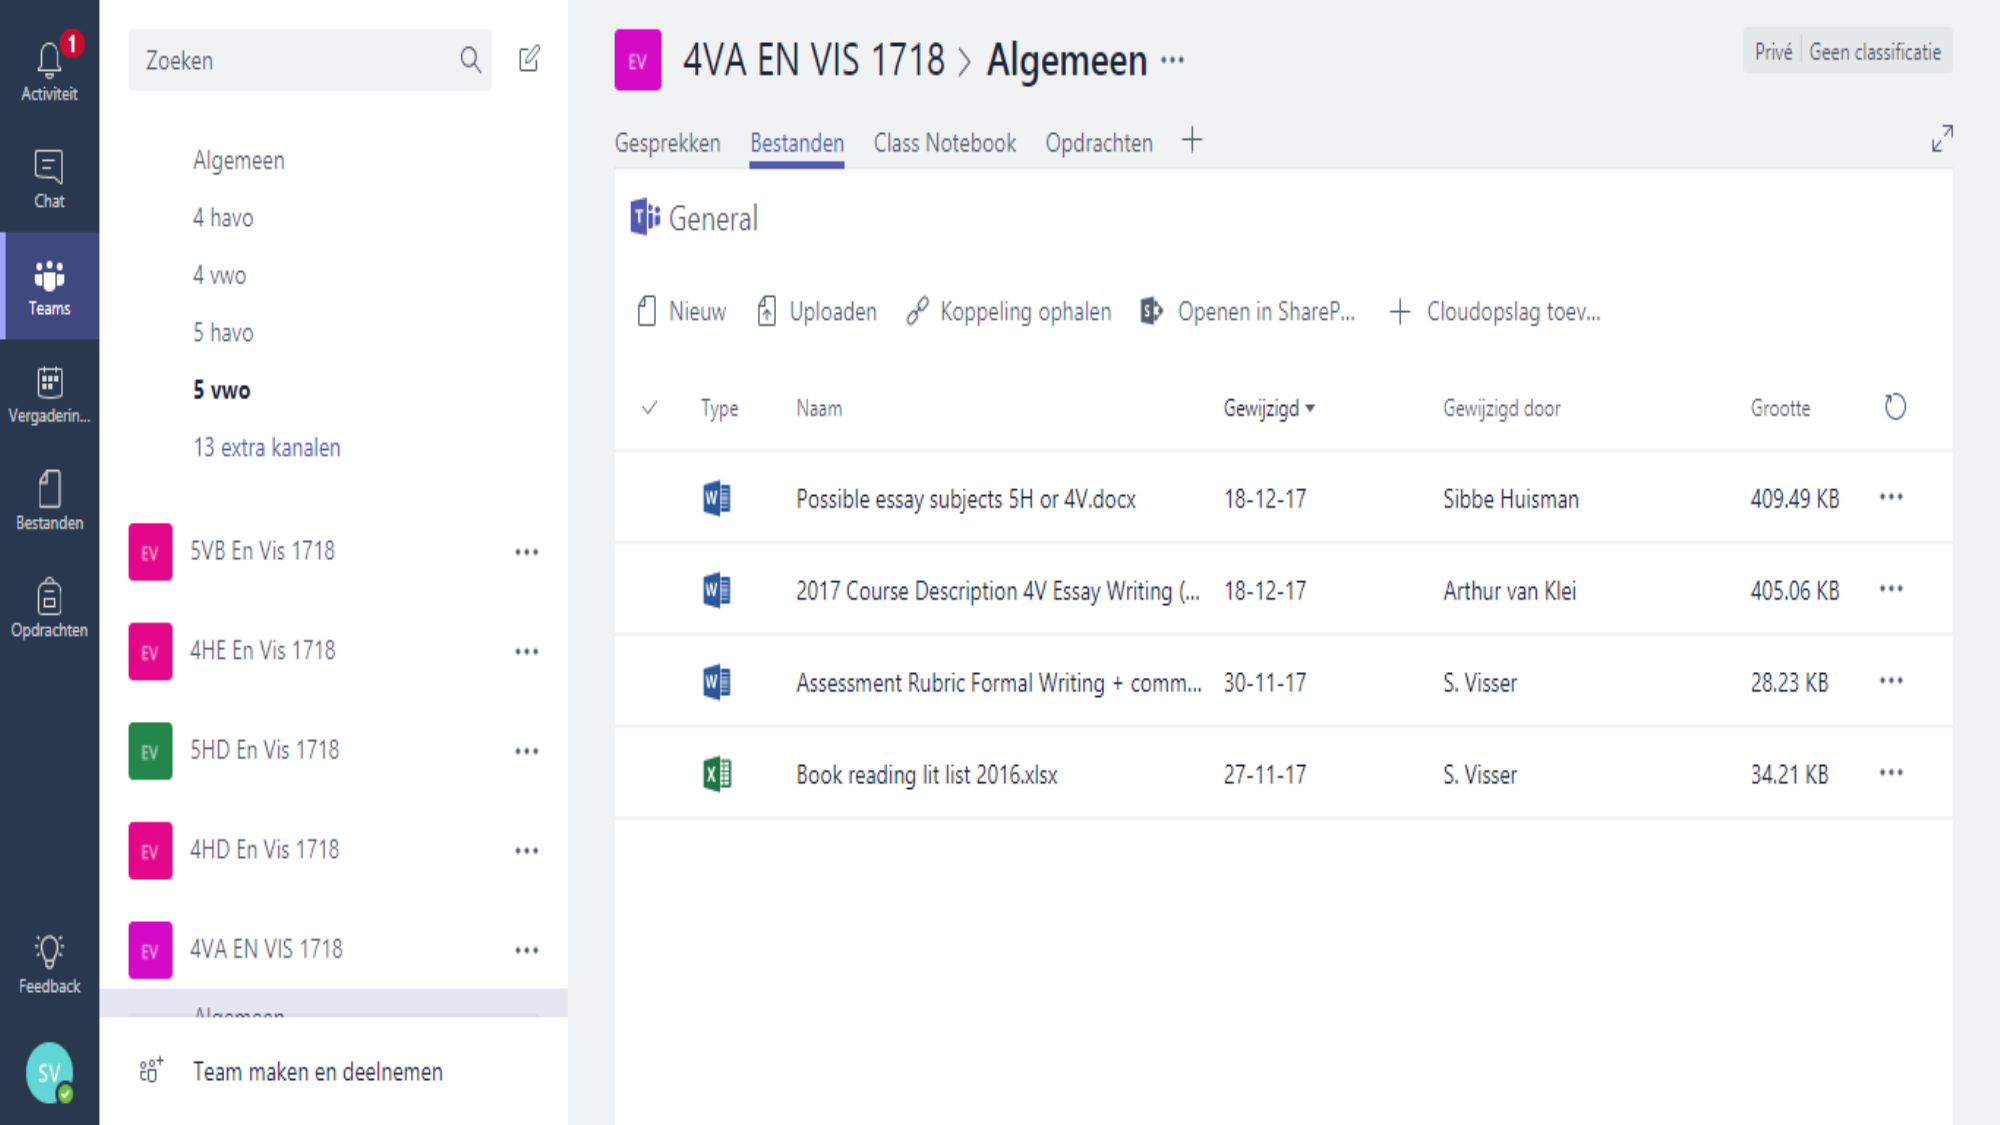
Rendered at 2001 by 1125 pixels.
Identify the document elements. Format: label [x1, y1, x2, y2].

list [0, 0, 2000, 1125]
